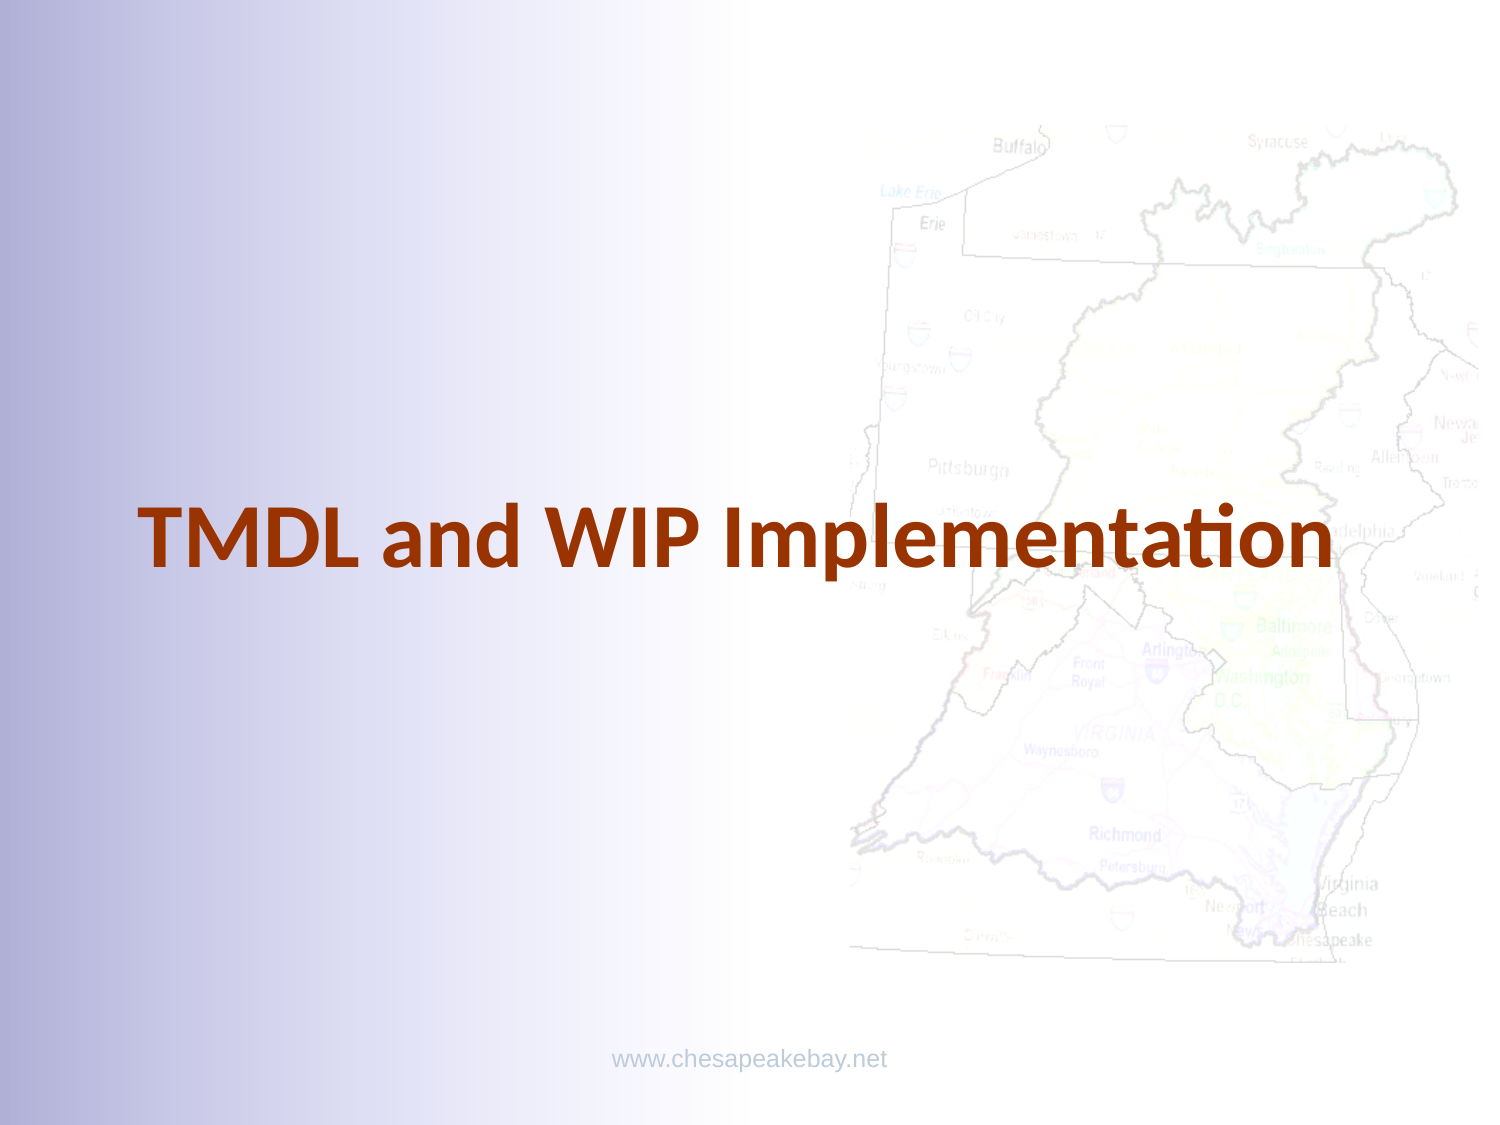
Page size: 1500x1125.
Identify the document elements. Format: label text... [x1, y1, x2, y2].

title TMDL and WIP Implementation [62, 437, 1413, 626]
footer www.chesapeakebay.net [512, 1042, 988, 1103]
